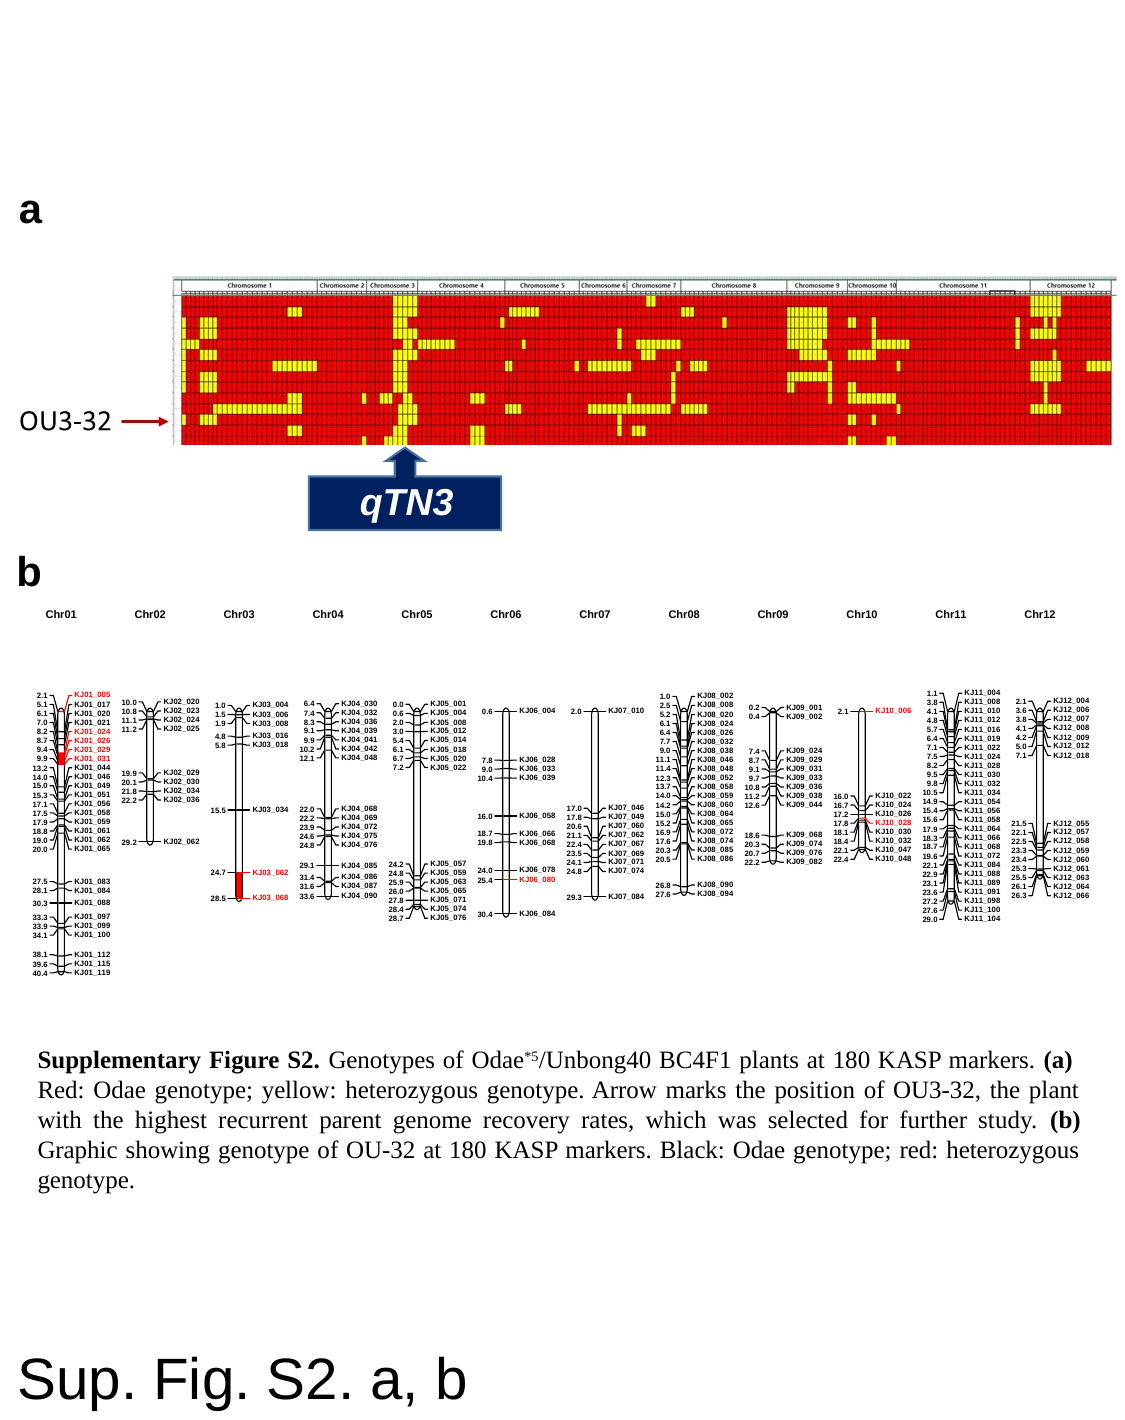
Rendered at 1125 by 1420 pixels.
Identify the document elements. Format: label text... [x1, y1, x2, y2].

picture [32, 608, 1121, 992]
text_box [0, 276, 1117, 532]
text_box Supplementary Figure S2. Genotypes of Odae*5/Unbong40 BC4F1 plants at 180 KASP markers. (a) Red: Odae genotype; yellow: heterozygous genotype. Arrow marks the position of OU3-32, the plant with the highest recurrent parent genome recovery rates, which was selected for further study. (b) Graphic showing genotype of OU-32 at 180 KASP markers. Black: Odae genotype; red: heterozygous genotype. [22, 1036, 1096, 1201]
text_box a [4, 174, 57, 240]
text_box b [1, 537, 57, 602]
text_box Sup. Fig. S2. a, b [2, 1333, 484, 1419]
